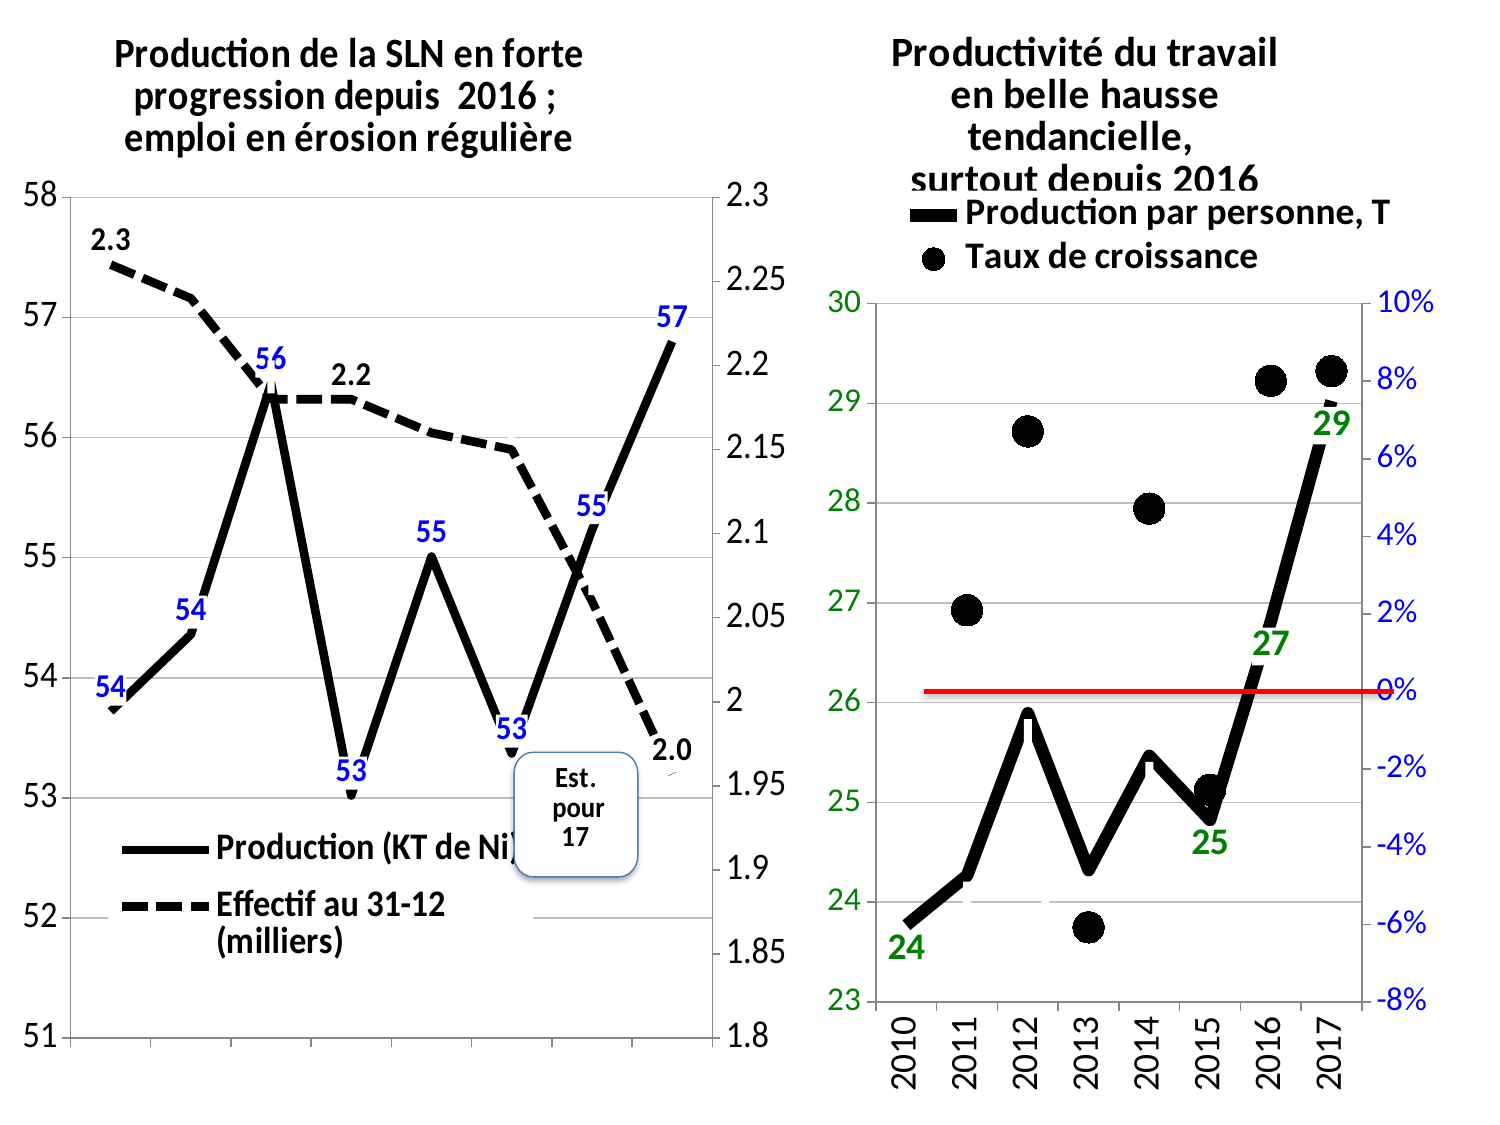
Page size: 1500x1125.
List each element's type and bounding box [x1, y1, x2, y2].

chart [826, 22, 1476, 1108]
chart [18, 22, 787, 1108]
